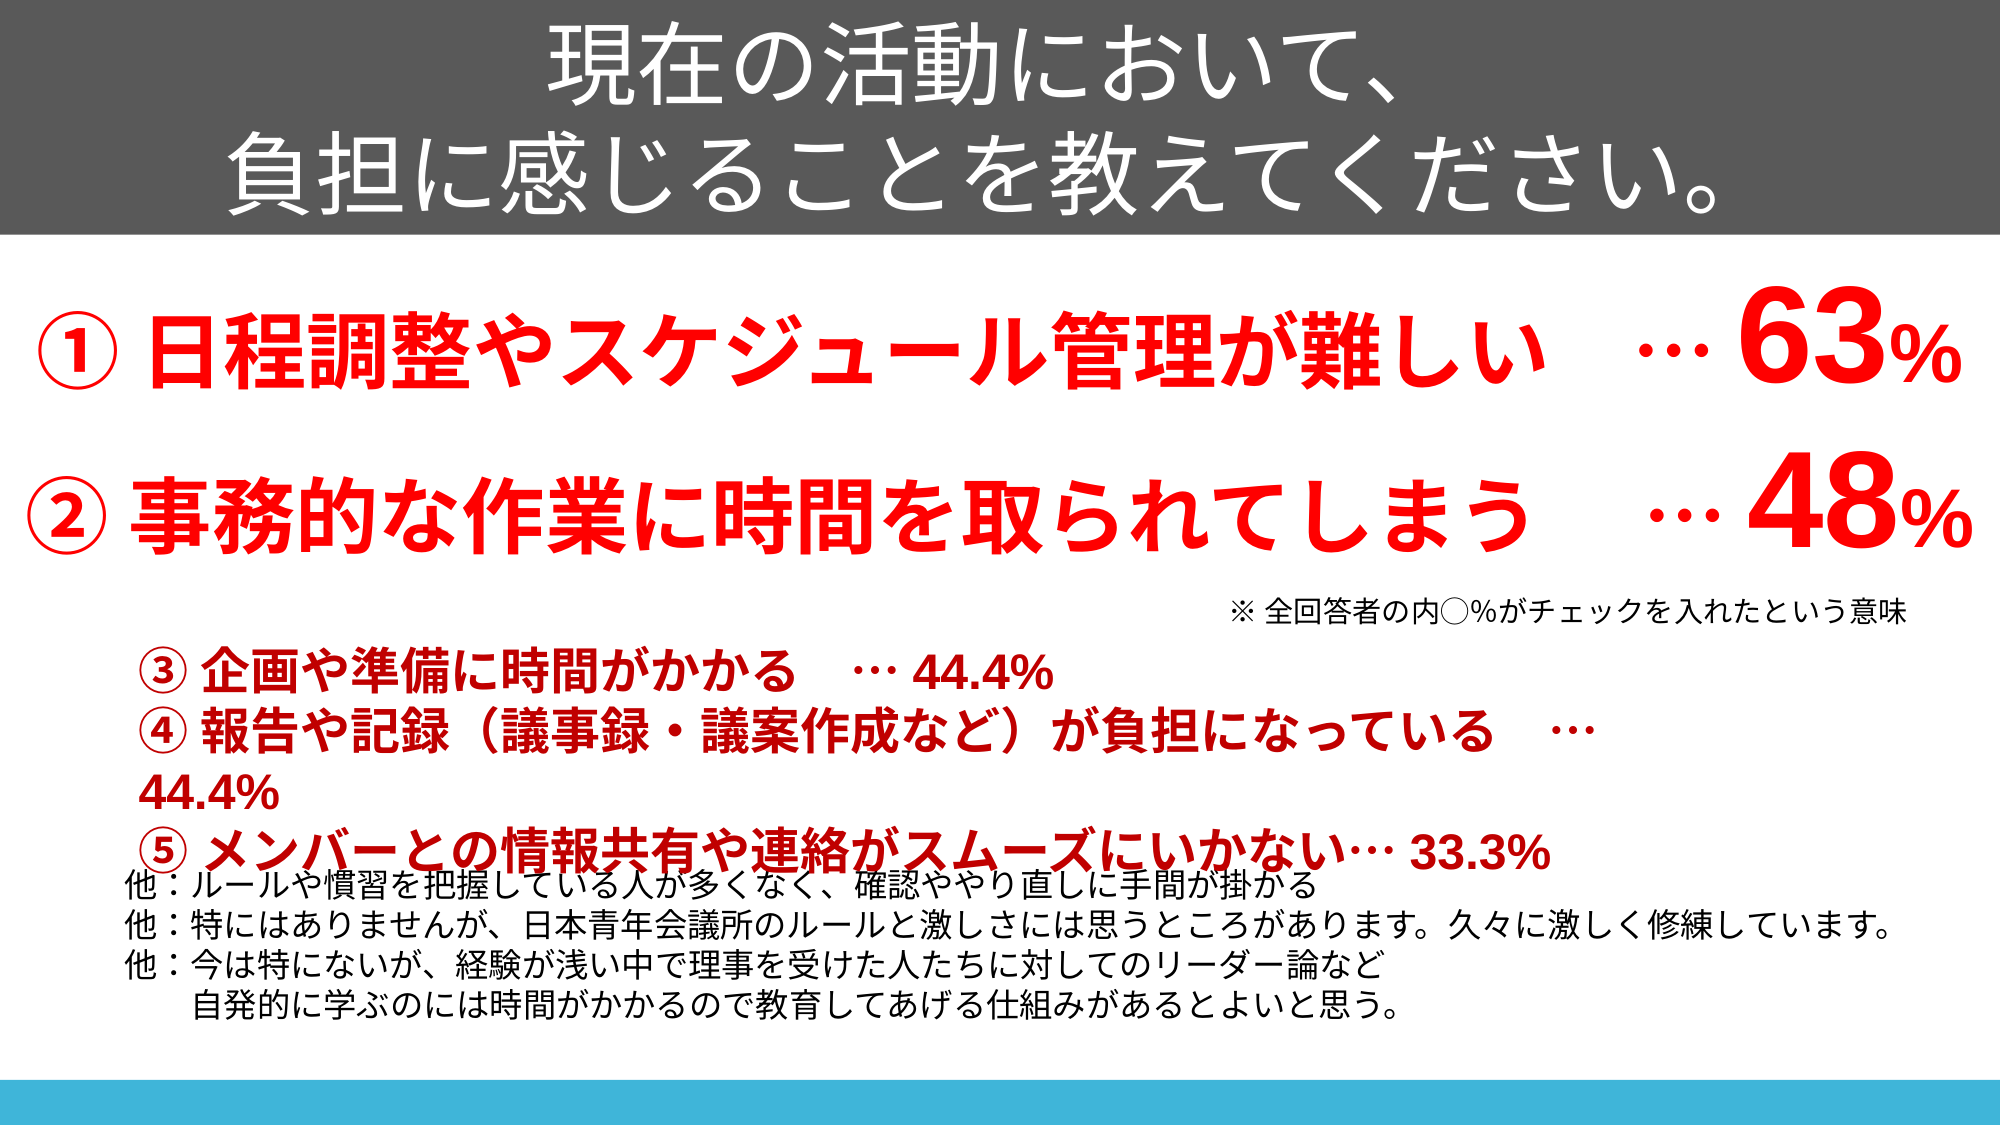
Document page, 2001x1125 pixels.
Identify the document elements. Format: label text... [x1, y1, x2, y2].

text_box 現在の活動において、 負担に感じることを教えてください。 [0, 0, 2000, 235]
text_box ※全回答者の内◯％がチェックを入れたという意味 [1087, 585, 1923, 636]
text_box ③企画や準備に時間がかかる …44.4% ④報告や記録（議事録・議案作成など）が負担になっている …44.4% ⑤メンバーとの情報共有や連絡がスムーズにいかない…33.3% [123, 631, 1734, 887]
text_box ①日程調整やスケジュール管理が難しい …63% ②事務的な作業に時間を取られてしまう …48% [0, 237, 2000, 582]
text_box 他：ルールや慣習を把握している人が多くなく、確認ややり直しに手間が掛かる 他：特にはありませんが、日本青年会議所のルールと激しさには思うところがあります。久々に激しく修練しています。 他：今は特にないが、経験が浅い中で理事を受けた人たちに対してのリーダー論など 自発的に学ぶのには時間がかかるので教育してあげる仕組みがあるとよいと思う。 [109, 856, 1923, 1032]
